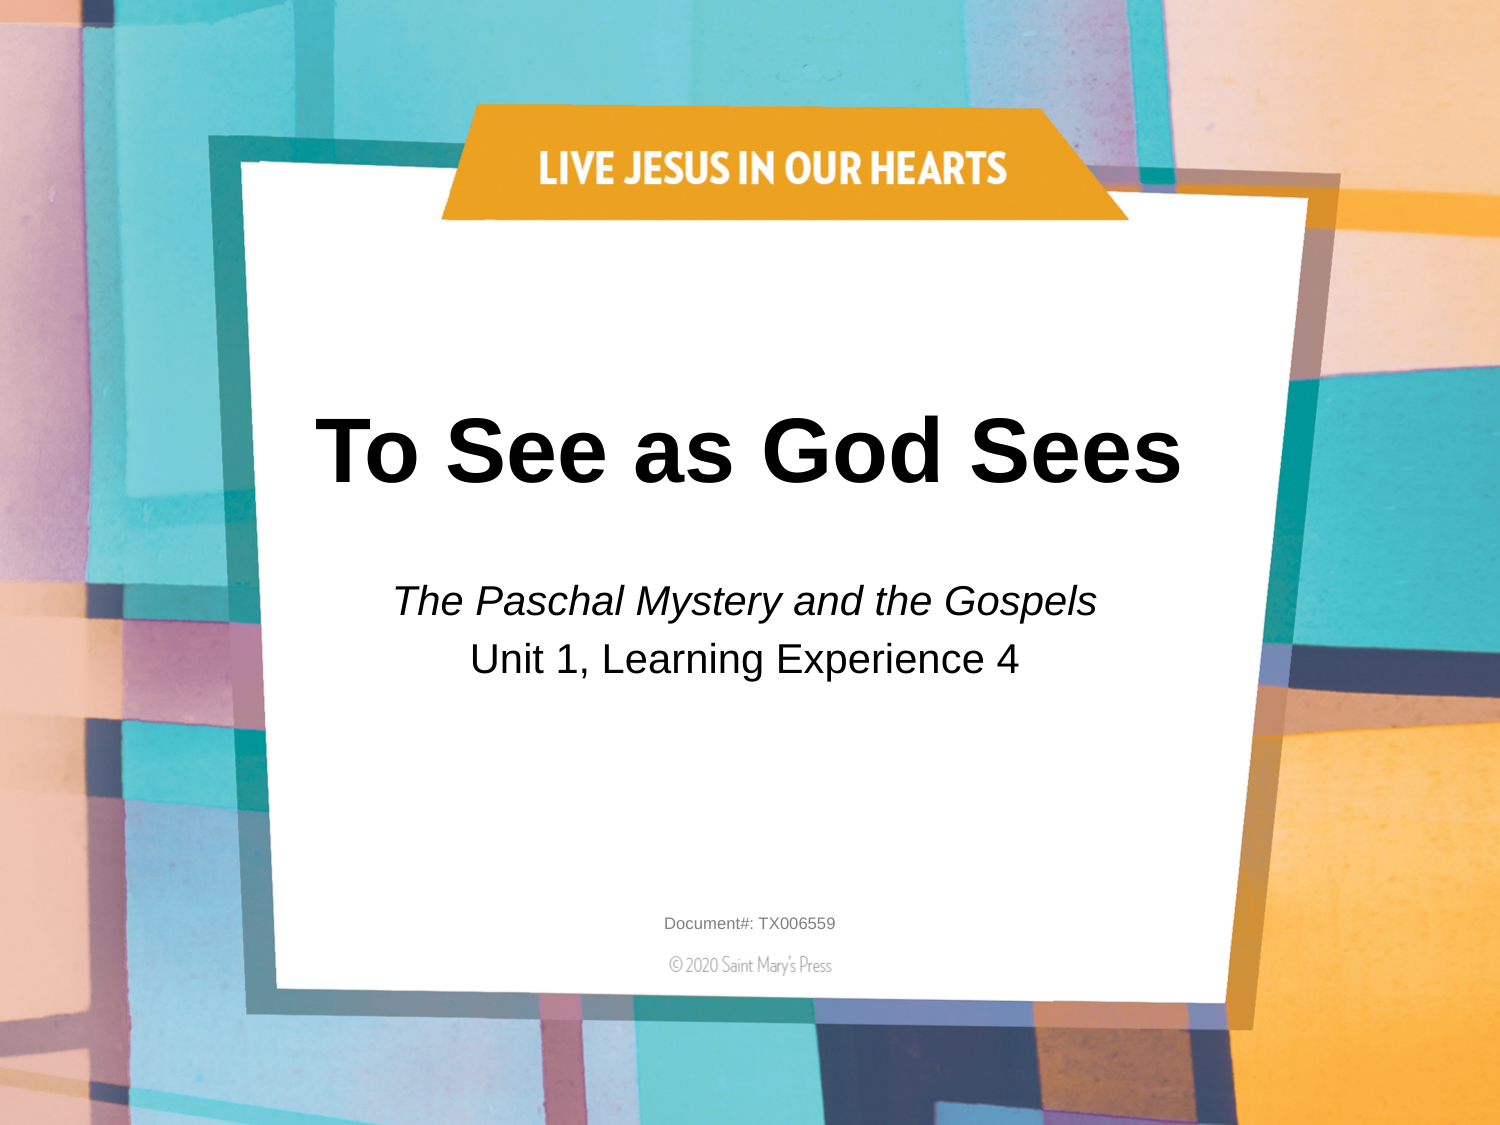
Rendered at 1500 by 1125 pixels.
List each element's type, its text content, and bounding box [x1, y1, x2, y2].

text_box Document#: TX006559 [0, 912, 1500, 933]
text_box The Paschal Mystery and the Gospels Unit 1, Learning Experience 4 [0, 566, 1495, 729]
title To See as God Sees [0, 324, 1500, 567]
picture [0, 567, 1500, 912]
picture [0, 933, 1500, 1125]
picture [0, 0, 1500, 324]
